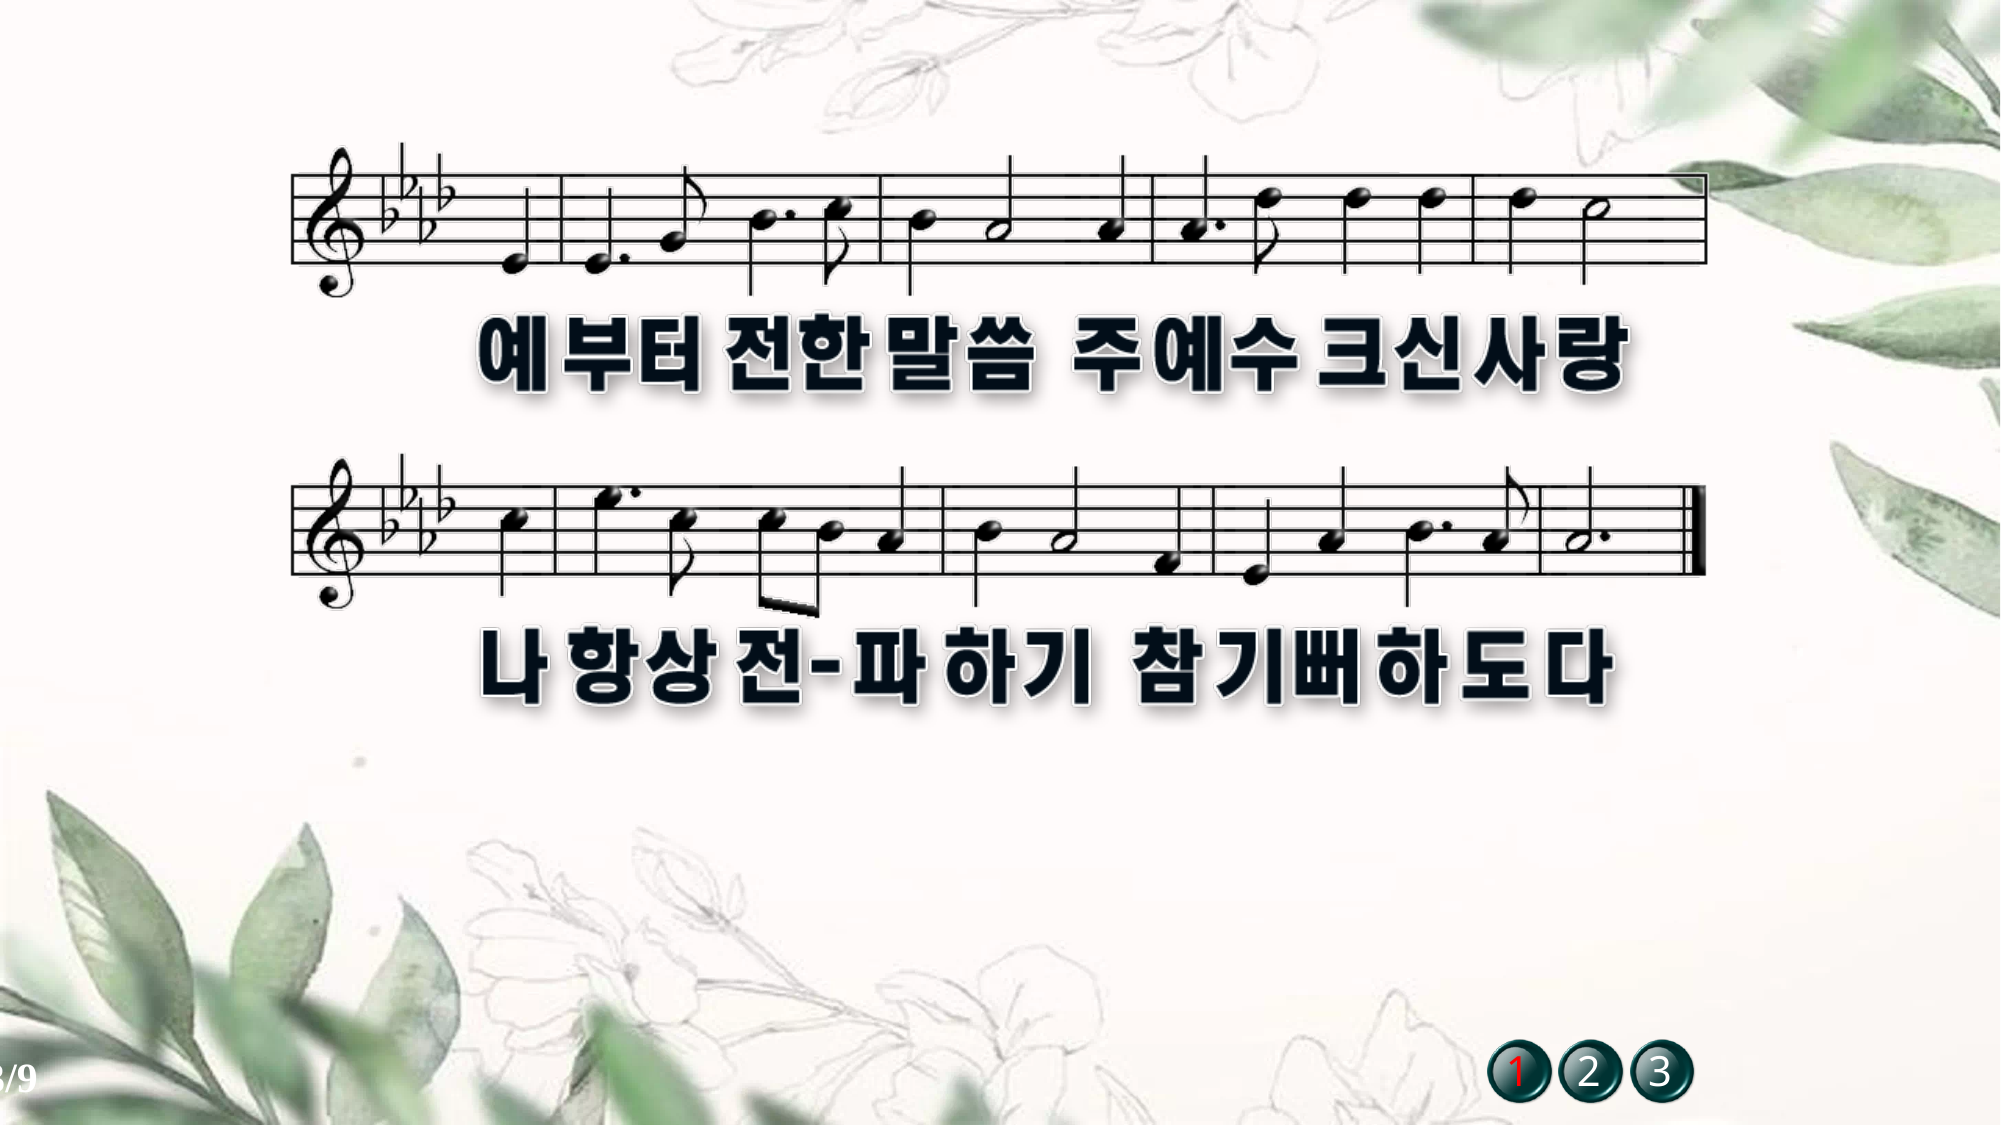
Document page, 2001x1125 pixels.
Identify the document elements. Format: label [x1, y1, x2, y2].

text_box [1484, 1035, 1555, 1106]
text_box [1627, 1035, 1697, 1106]
text_box [1555, 1035, 1626, 1106]
picture [0, 0, 2001, 1125]
